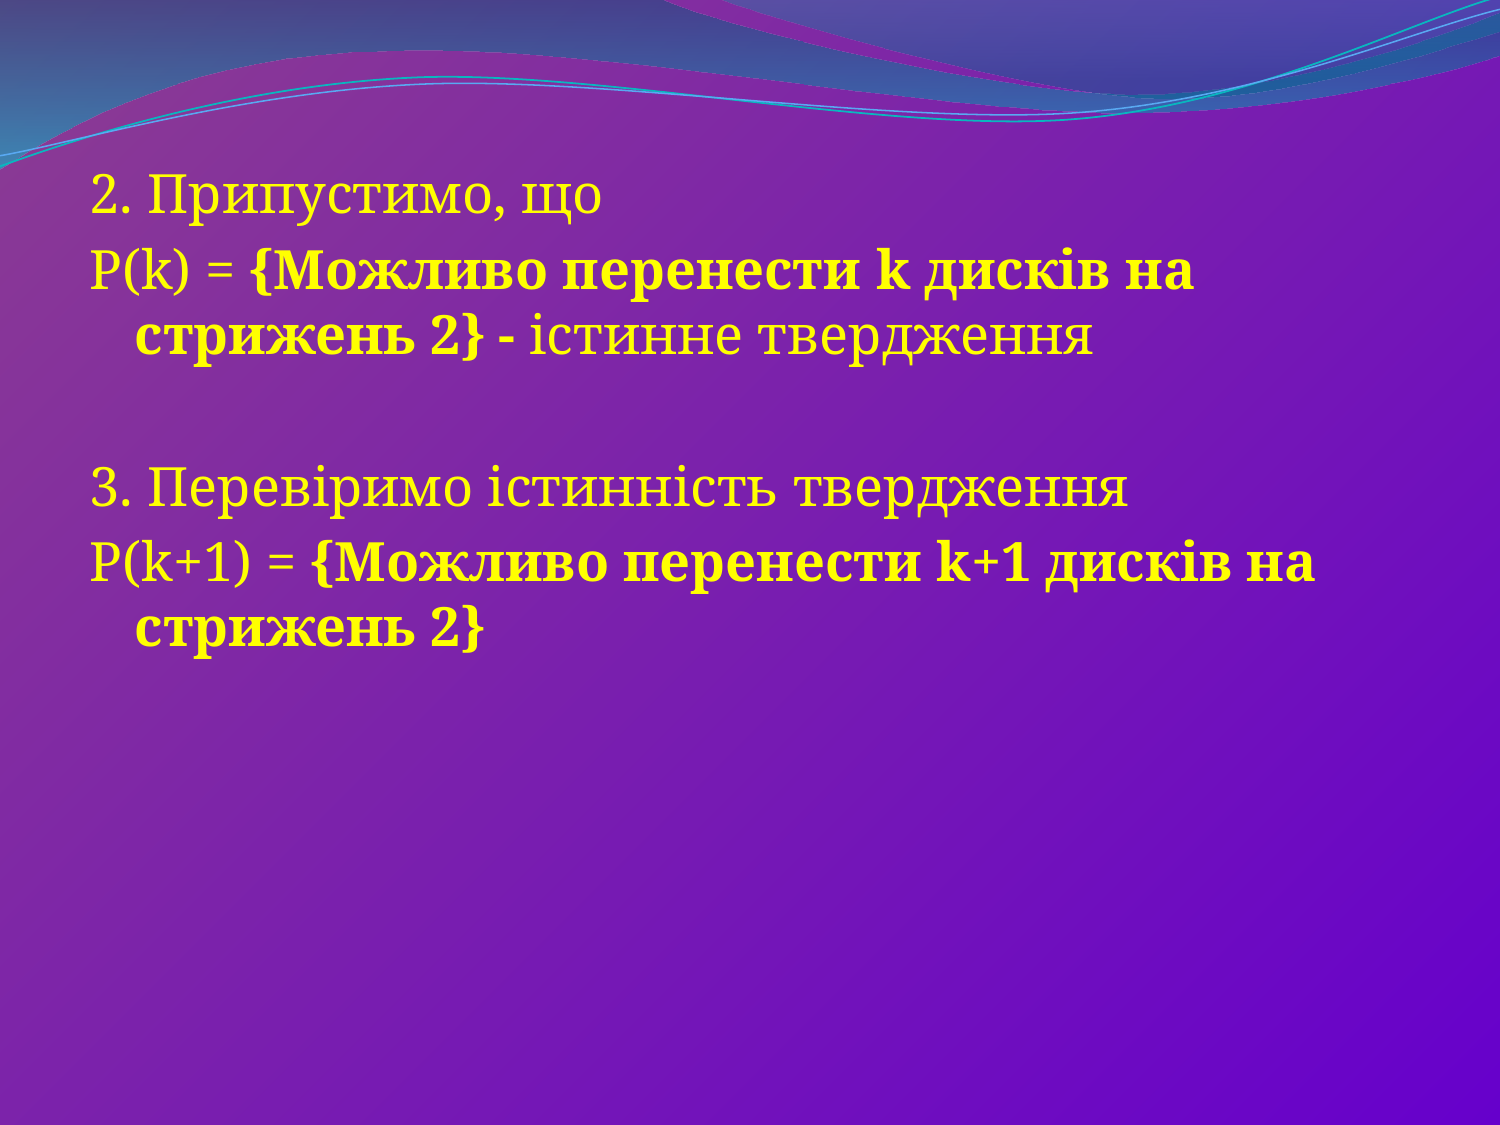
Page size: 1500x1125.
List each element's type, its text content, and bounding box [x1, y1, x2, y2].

list 2. Припустимо, що P(k) = {Можливо перенести k дисків на стрижень 2} - істинне твердження 3. Перевіримо істинність твердження P(k+1) = {Можливо перенести k+1 дисків на стрижень 2} [75, 152, 1425, 1006]
